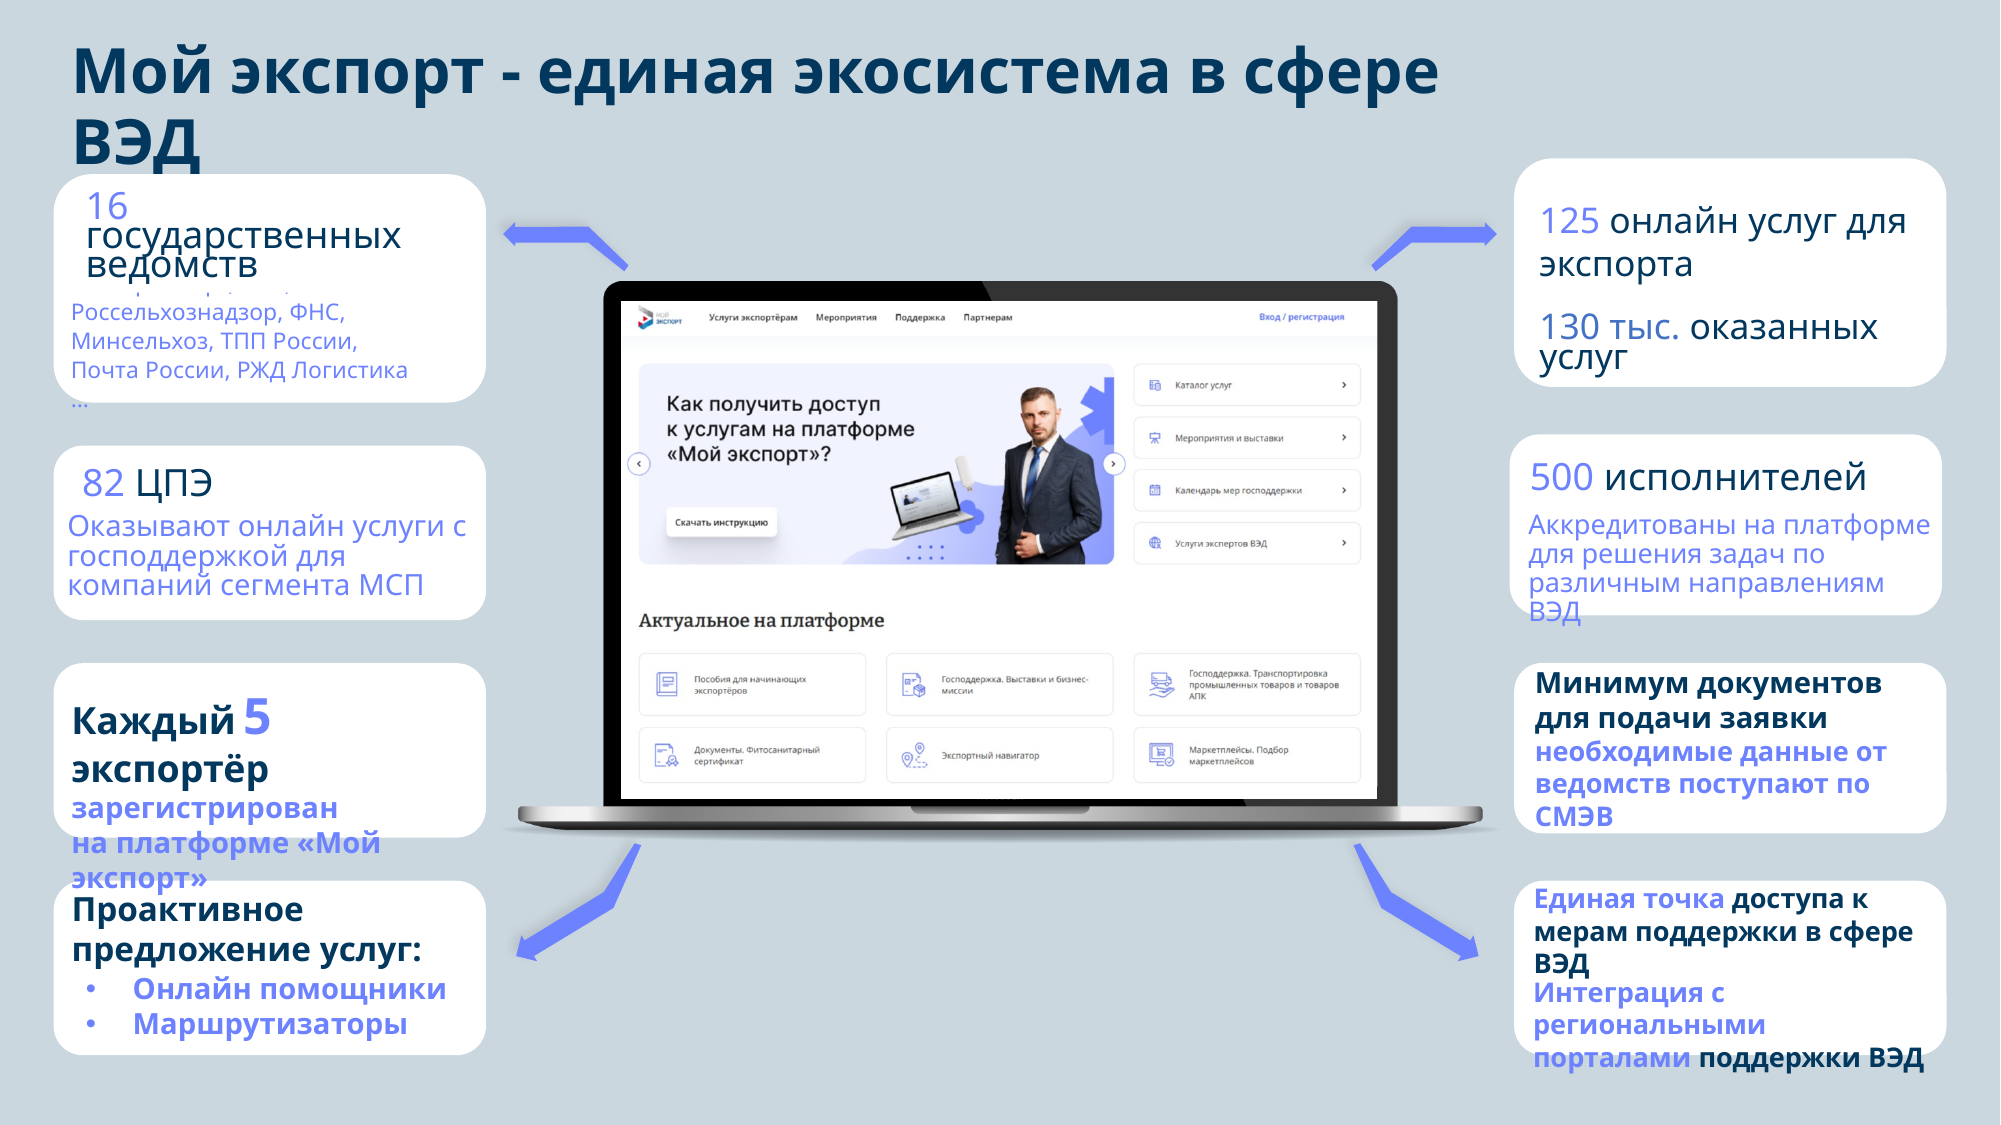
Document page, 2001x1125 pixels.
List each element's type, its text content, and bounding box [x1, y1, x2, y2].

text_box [53, 663, 486, 838]
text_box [53, 880, 486, 1056]
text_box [499, 281, 1501, 843]
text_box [1514, 662, 1947, 834]
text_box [1514, 158, 1947, 387]
text_box Мой экспорт - единая экосистема в сфере ВЭД [56, 27, 1457, 185]
text_box [1353, 843, 1479, 962]
text_box [516, 843, 642, 962]
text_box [53, 445, 486, 621]
text_box [503, 222, 629, 272]
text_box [1514, 880, 1947, 1056]
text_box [53, 174, 486, 403]
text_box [1509, 434, 1947, 616]
text_box [1371, 222, 1497, 272]
